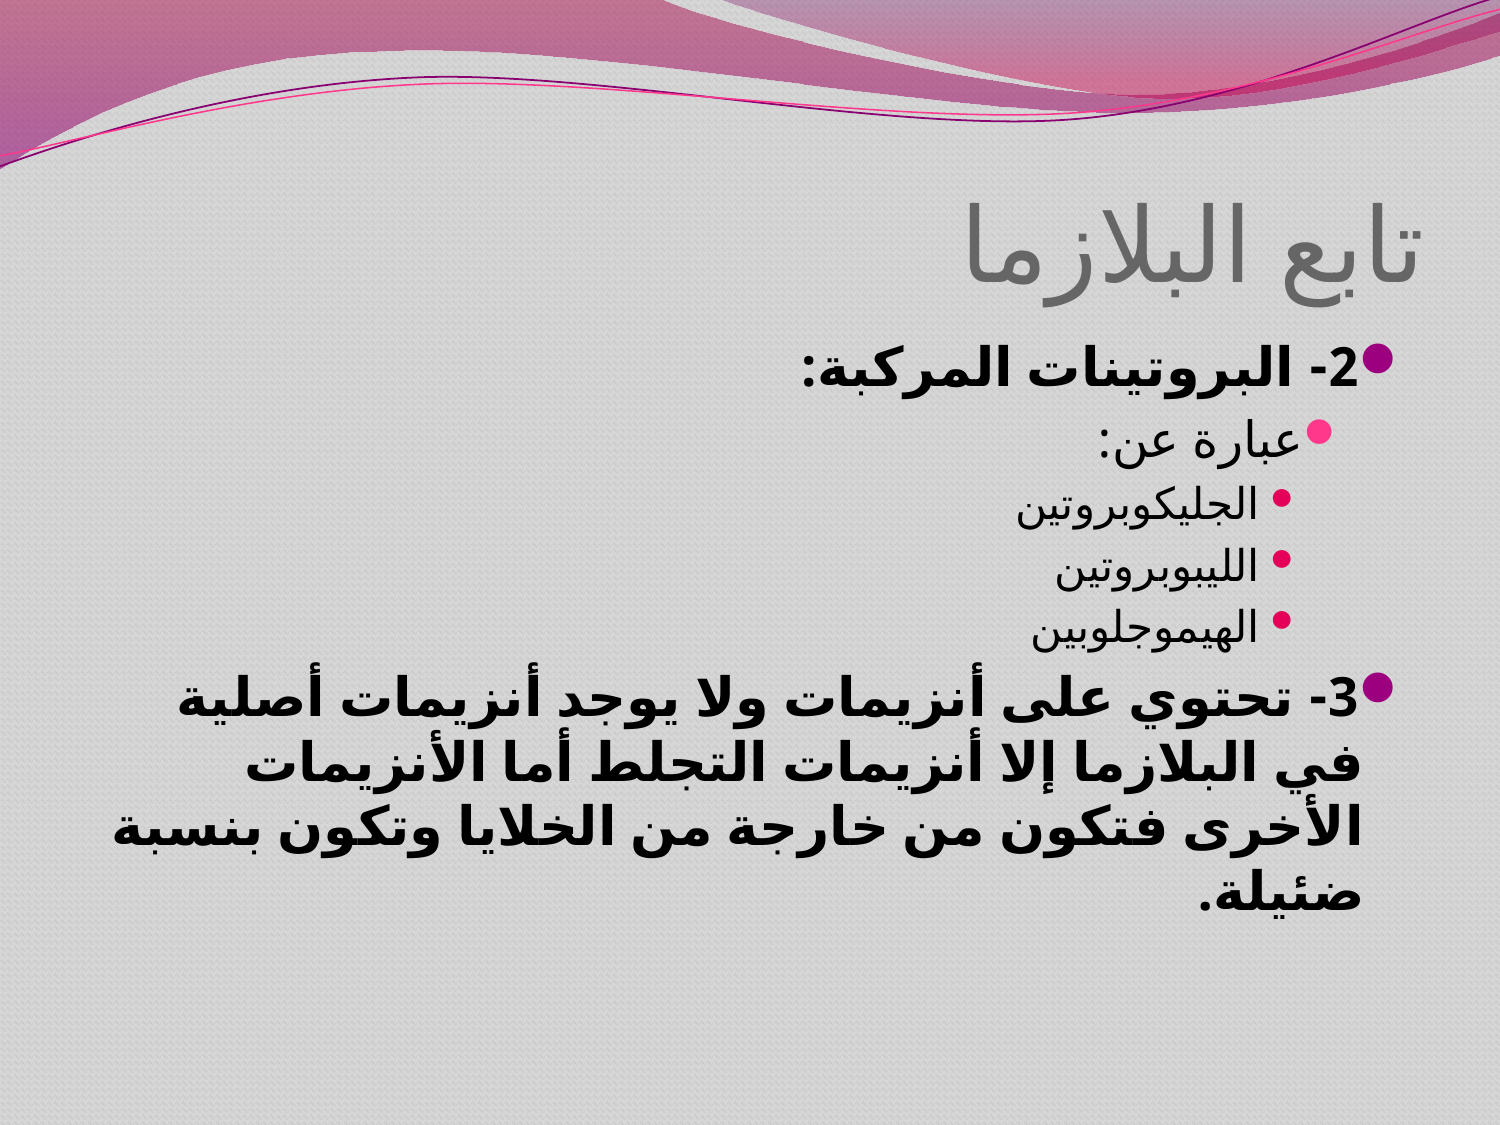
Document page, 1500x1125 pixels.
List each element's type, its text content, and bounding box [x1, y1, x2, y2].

list 2- البروتينات المركبة: عبارة عن: الجليكوبروتين الليبوبروتين الهيموجلوبين 3- تحتوي على أنزيمات ولا يوجد أنزيمات أصلية في البلازما إلا أنزيمات التجلط أما الأنزيمات الأخرى فتكون من خارجة من الخلايا وتكون بنسبة ضئيلة. [75, 324, 1425, 1045]
title تابع البلازما [75, 115, 1425, 303]
